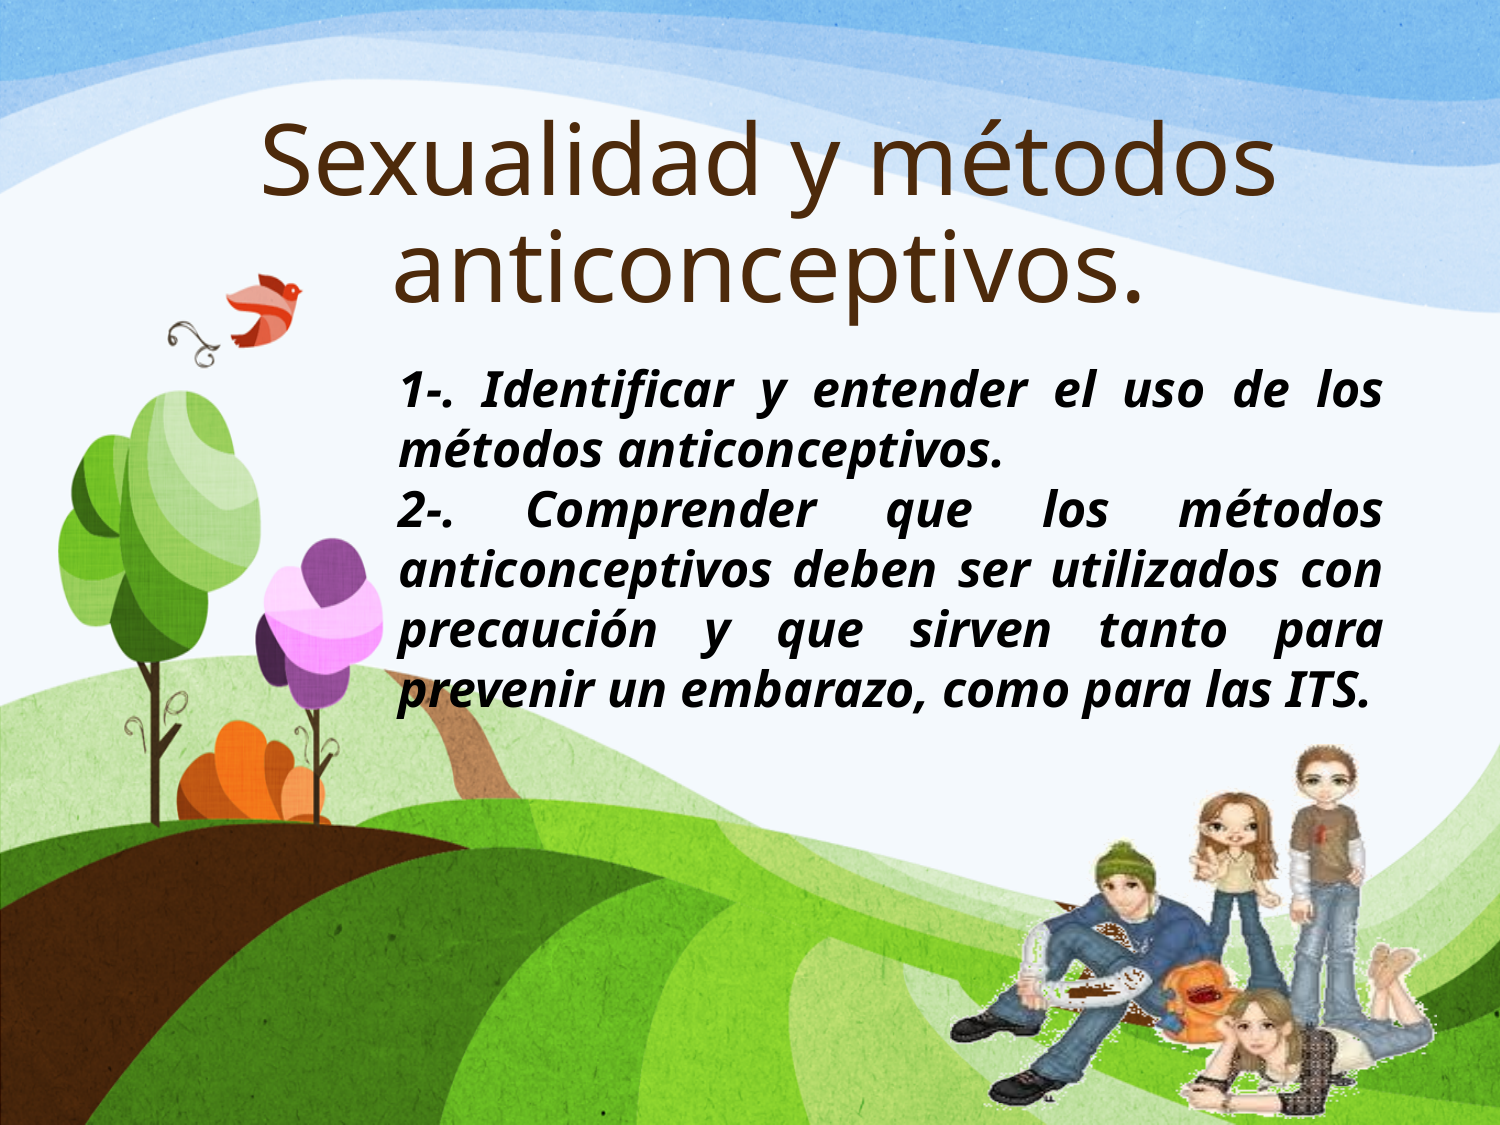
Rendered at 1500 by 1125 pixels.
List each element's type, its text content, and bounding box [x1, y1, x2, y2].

subtitle 1-. Identificar y entender el uso de los métodos anticonceptivos. 2-. Comprender que los métodos anticonceptivos deben ser utilizados con precaución y que sirven tanto para prevenir un embarazo, como para las ITS. [383, 349, 1400, 500]
picture [0, 0, 1500, 1125]
title Sexualidad y métodos anticonceptivos. [206, 30, 1334, 331]
